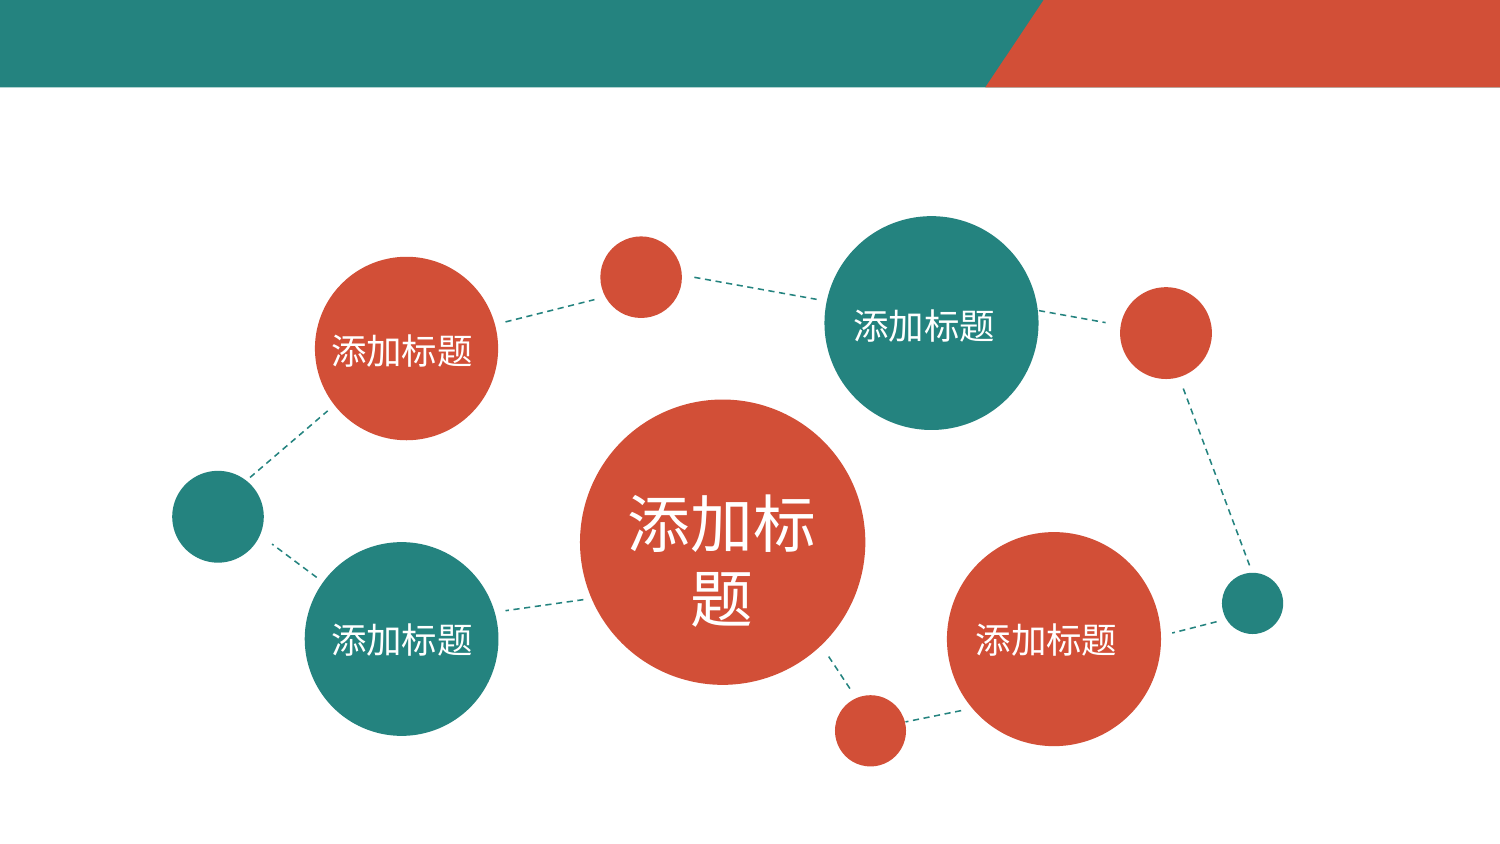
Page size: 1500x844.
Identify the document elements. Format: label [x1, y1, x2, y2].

text_box [304, 542, 550, 736]
text_box [1221, 572, 1284, 635]
text_box [946, 532, 1195, 747]
text_box [1120, 287, 1212, 380]
text_box [579, 399, 866, 685]
text_box [314, 256, 550, 441]
text_box [834, 695, 907, 767]
text_box [824, 216, 1073, 430]
text_box [172, 470, 264, 563]
text_box [600, 236, 682, 318]
